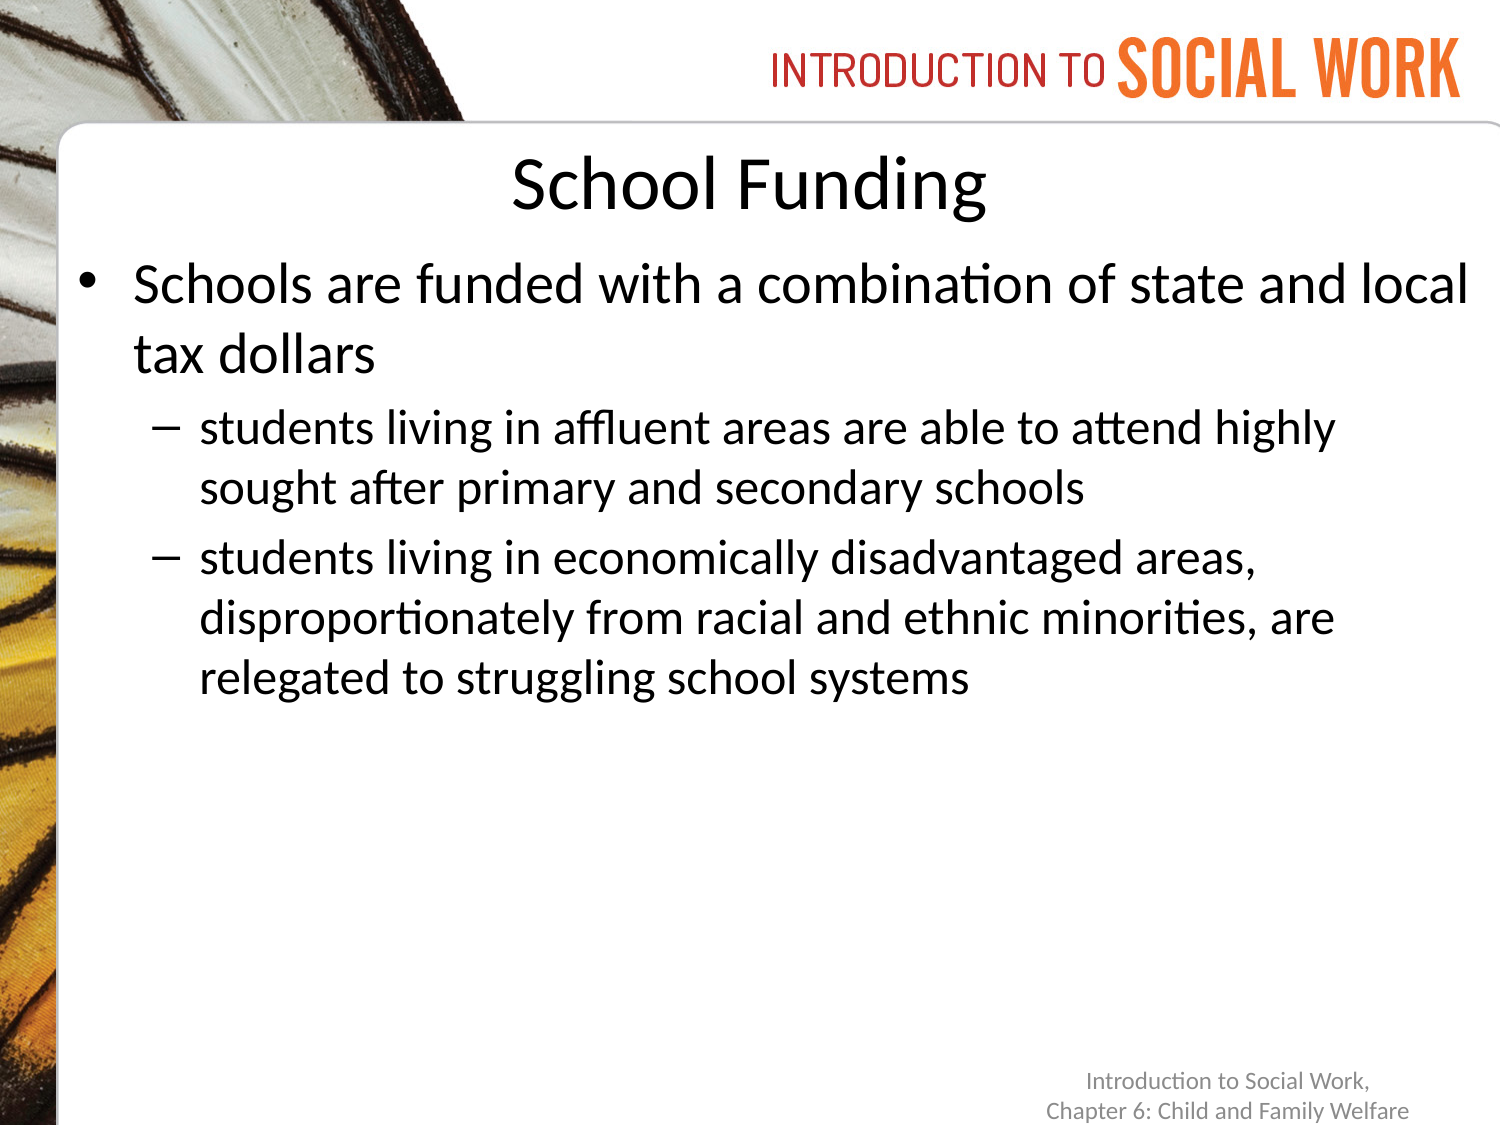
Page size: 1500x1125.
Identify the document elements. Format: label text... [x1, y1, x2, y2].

footer Introduction to Social Work, Chapter 6: Child and Family Welfare [987, 1065, 1475, 1125]
picture [0, 0, 1500, 1125]
title School Funding [75, 125, 1425, 233]
list Schools are funded with a combination of state and local tax dollars students living in affluent areas are able to attend highly sought after primary and secondary schools students living in economically disadvantaged areas, disproportionately from racial and ethnic minorities, are relegated to struggling school systems [62, 237, 1500, 1050]
